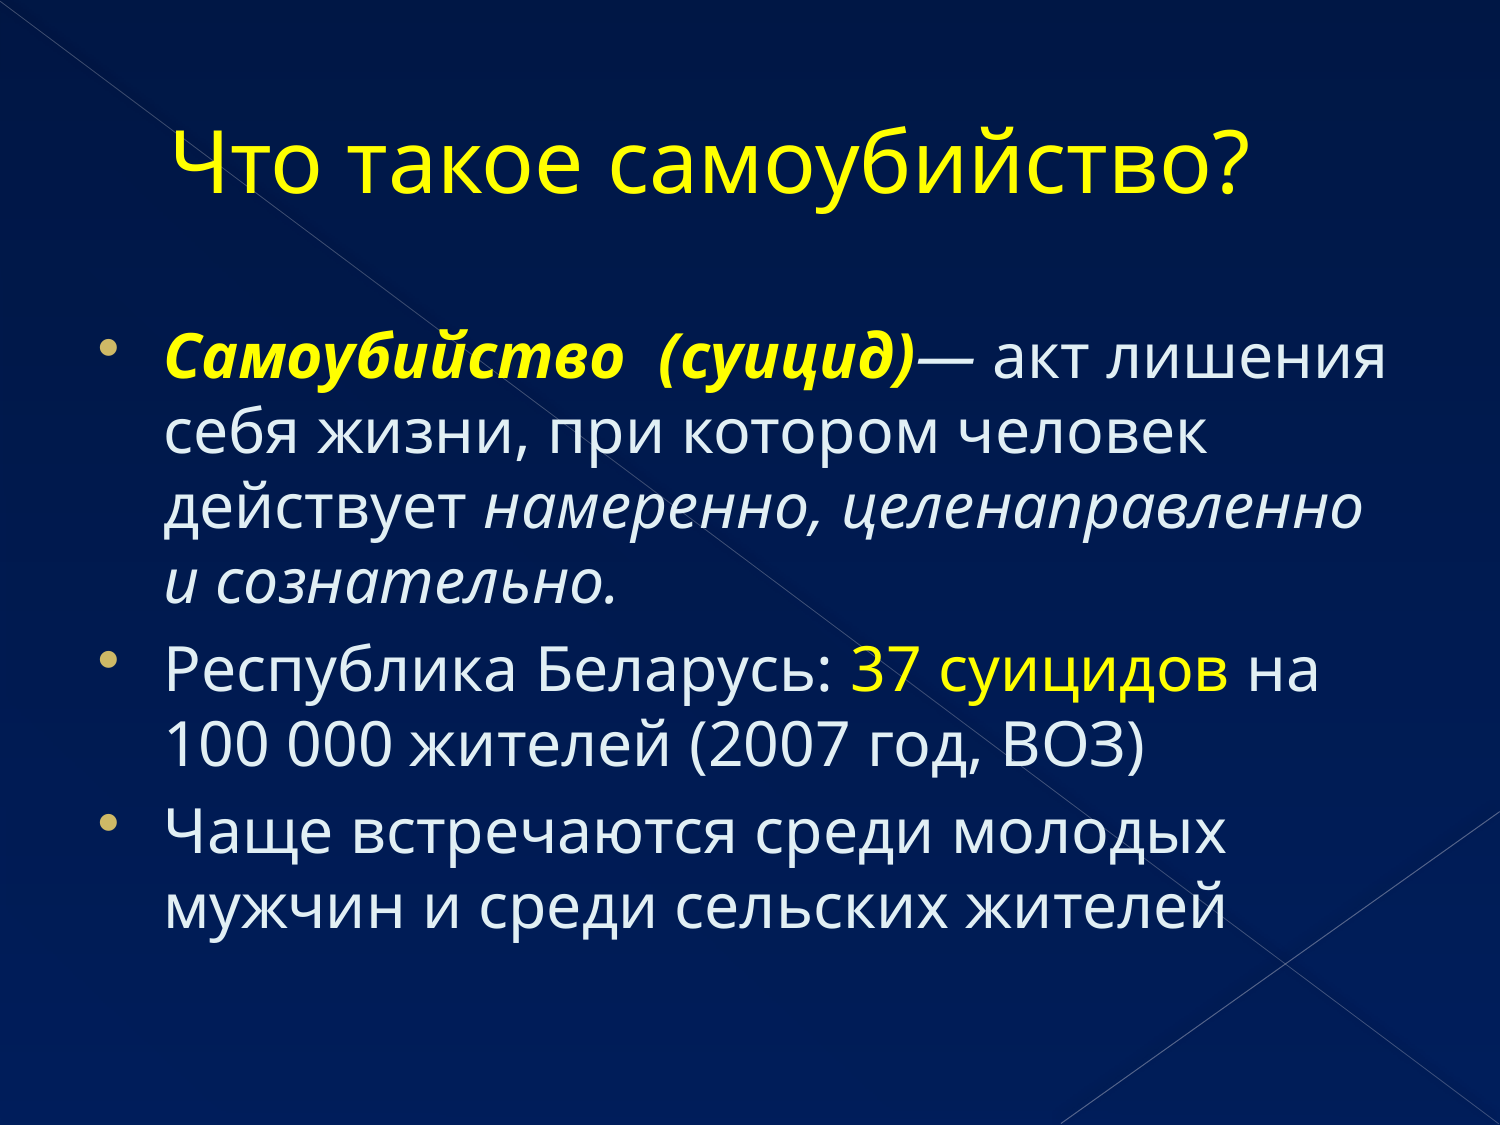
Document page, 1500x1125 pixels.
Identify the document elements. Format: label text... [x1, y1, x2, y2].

title Что такое самоубийство? [75, 43, 1425, 274]
list Самоубийство (суицид)— акт лишения себя жизни, при котором человек действует намеренно, целенаправленно и сознательно. Республика Беларусь: 37 суицидов на 100 000 жителей (2007 год, ВОЗ) Чаще встречаются среди молодых мужчин и среди сельских жителей [75, 308, 1425, 1059]
